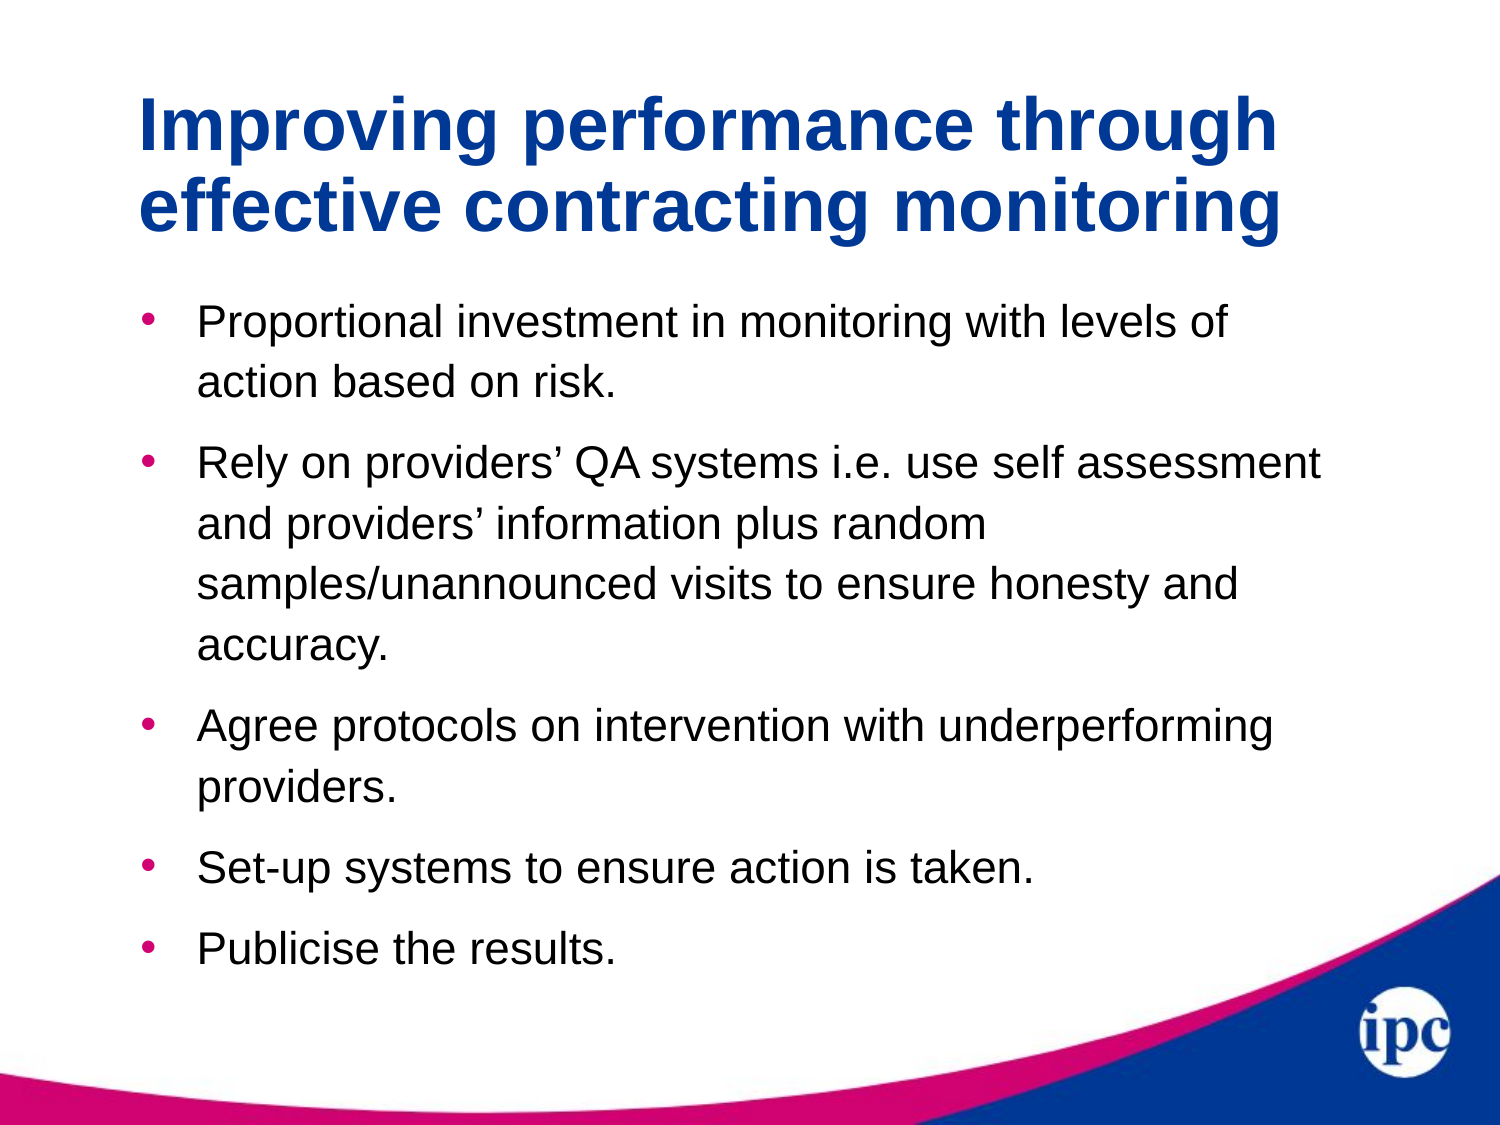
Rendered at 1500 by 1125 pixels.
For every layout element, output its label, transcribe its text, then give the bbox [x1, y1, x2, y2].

list Proportional investment in monitoring with levels of action based on risk. Rely on providers’ QA systems i.e. use self assessment and providers’ information plus random samples/unannounced visits to ensure honesty and accuracy. Agree protocols on intervention with underperforming providers. Set-up systems to ensure action is taken. Publicise the results. [125, 278, 1375, 901]
picture [0, 0, 1500, 1125]
title Improving performance through effective contracting monitoring [123, 78, 1376, 258]
